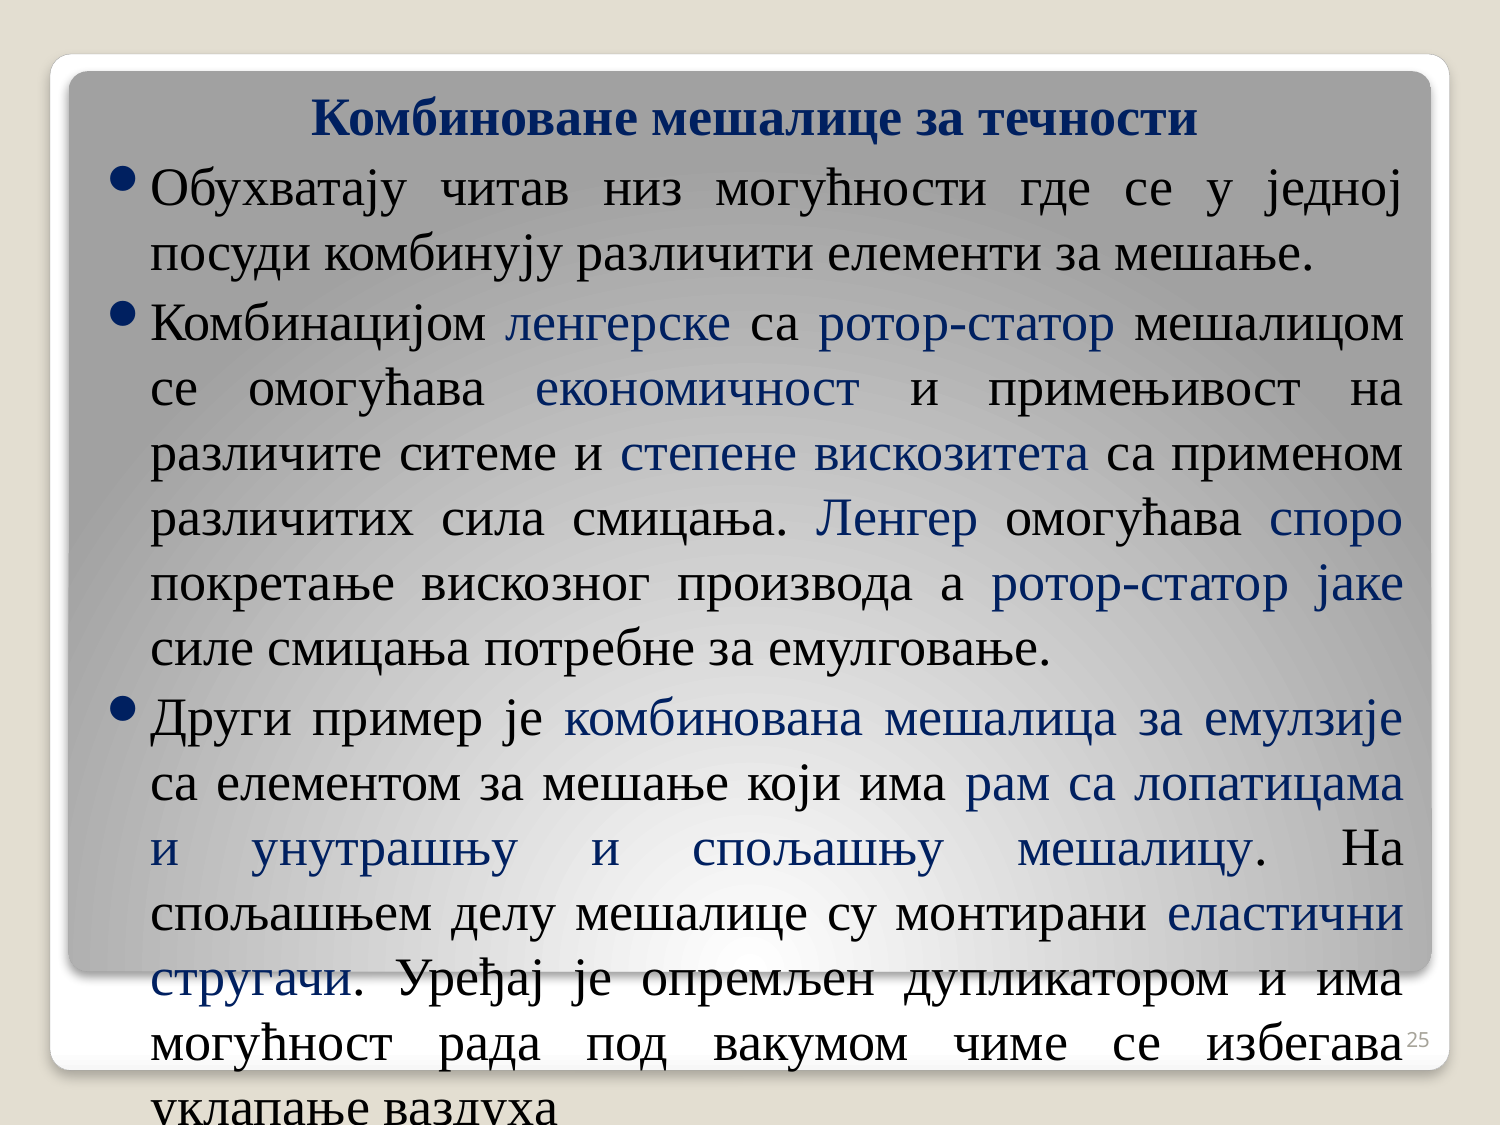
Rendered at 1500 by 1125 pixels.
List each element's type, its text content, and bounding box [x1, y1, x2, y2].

slide_number 25 [1369, 1002, 1445, 1063]
list Комбиноване мешалице за течности Обухватају читав низ могућности где се у једној посуди комбинују различити елементи за мешање. Комбинацијом ленгерске са ротор-статор мешалицом се омогућава економичност и примењивост на различите ситеме и степене вискозитета са применом различитих сила смицања. Ленгер омогућава споро покретање вискозног производа а ротор-статор јаке силе смицања потребне за емулговање. Други пример је комбинована мешалица за емулзије са елементом за мешање који има рам са лопатицама и унутрашњу и спољашњу мешалицу. На спољашњем делу мешалице су монтирани еластични стругачи. Уређај је опремљен дупликатором и има могућност рада под вакумом чиме се избегава уклапање ваздуха [76, 66, 1420, 1083]
